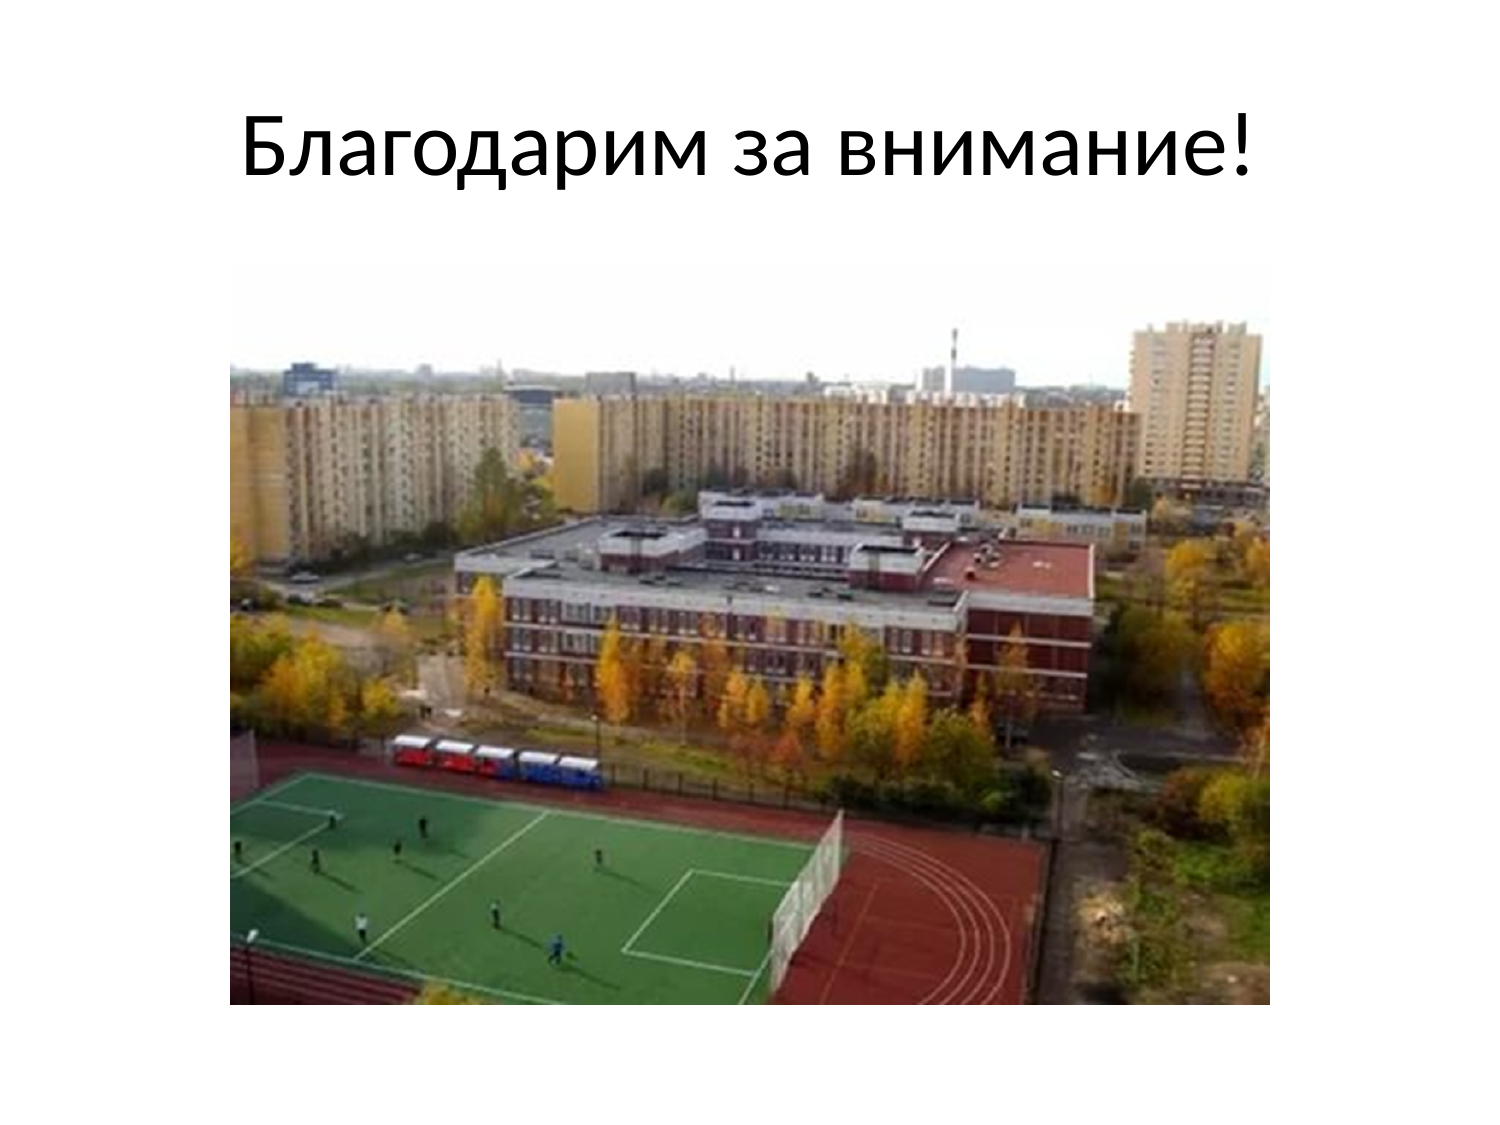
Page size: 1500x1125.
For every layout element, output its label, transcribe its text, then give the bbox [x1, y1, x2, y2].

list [229, 262, 1270, 1006]
title Благодарим за внимание! [75, 45, 1425, 233]
